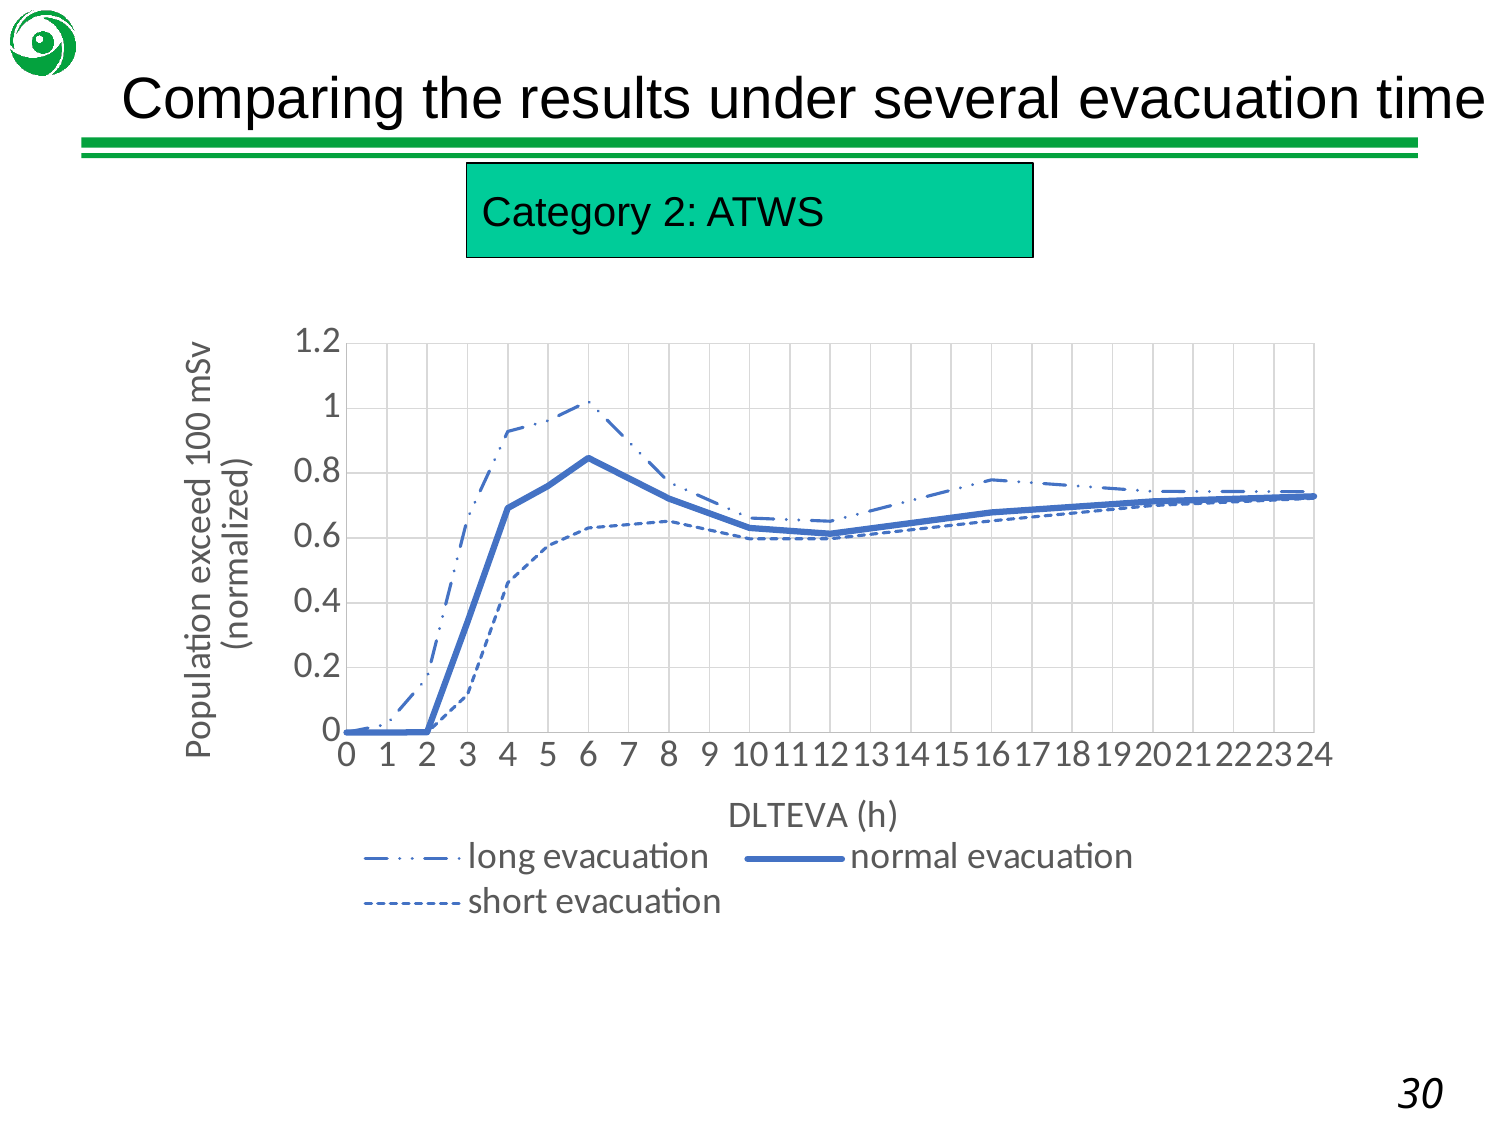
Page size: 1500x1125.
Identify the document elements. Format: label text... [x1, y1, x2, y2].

chart [120, 311, 1380, 931]
title Comparing the results under several evacuation time [87, 42, 1500, 138]
picture [0, 0, 88, 88]
text_box Category 2: ATWS [466, 162, 1034, 258]
